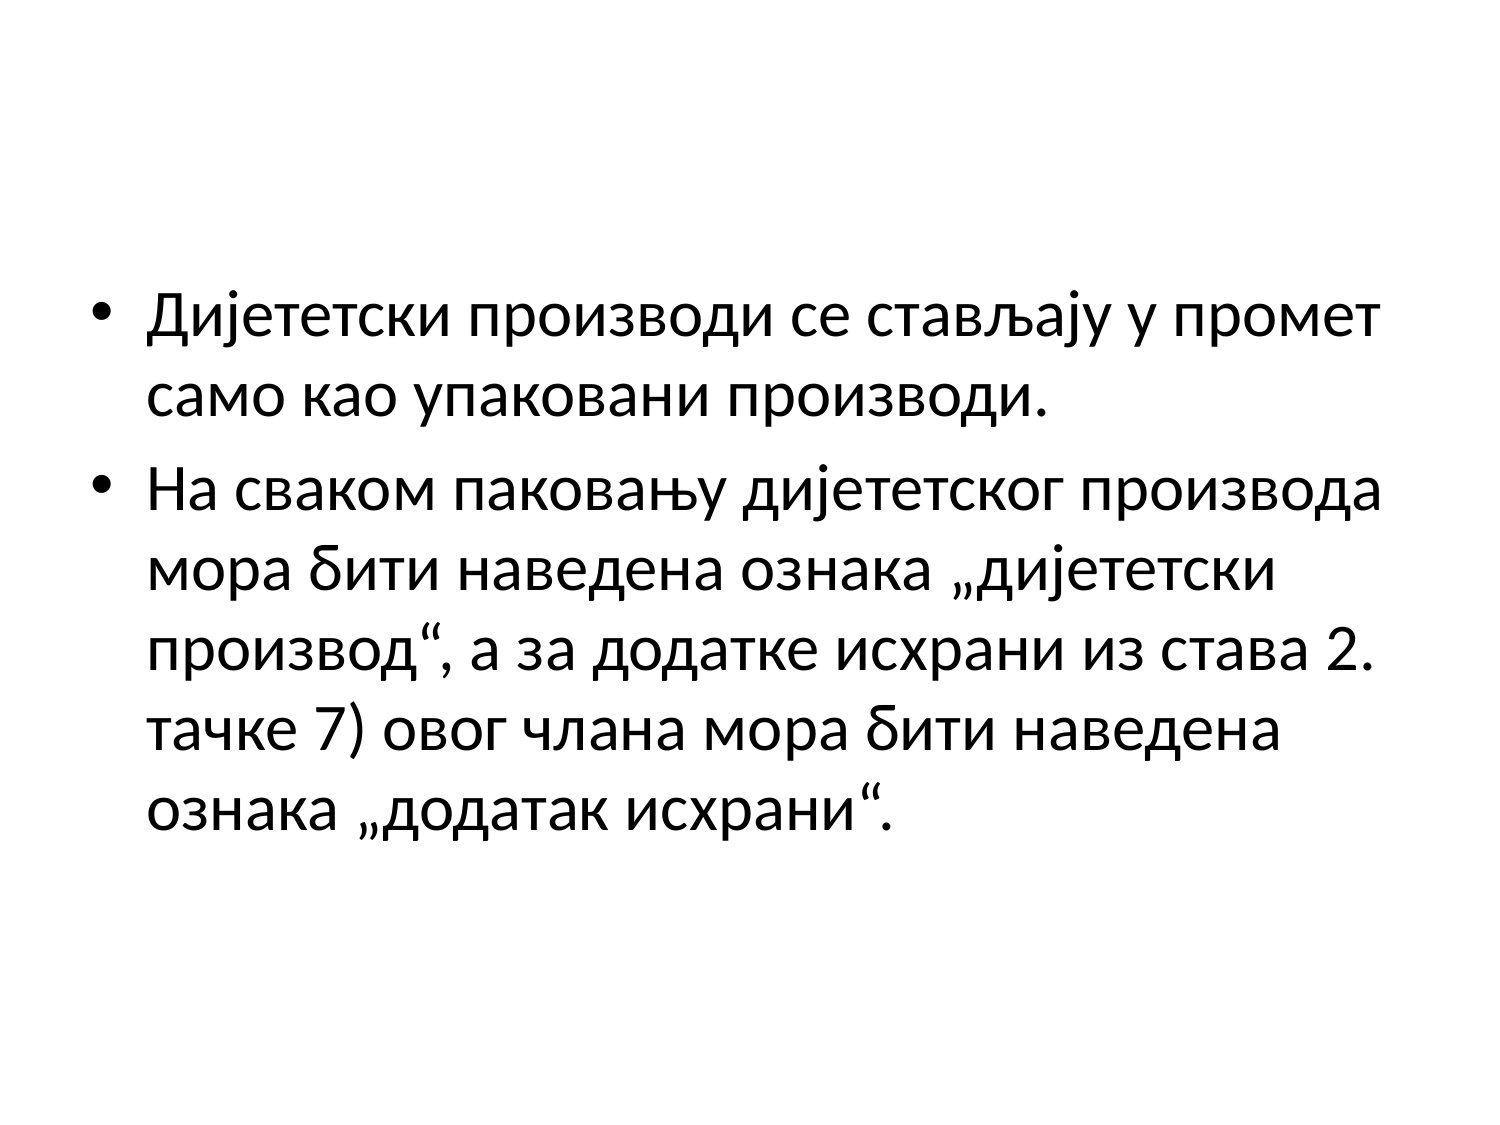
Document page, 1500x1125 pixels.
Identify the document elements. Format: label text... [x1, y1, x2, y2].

list Дијететски производи се стављају у промет само као упаковани производи. На сваком паковању дијететског производа мора бити наведена ознака „дијететски производ“, а за додатке исхрани из става 2. тачке 7) овог члана мора бити наведена ознака „додатак исхрани“. [75, 262, 1425, 1005]
